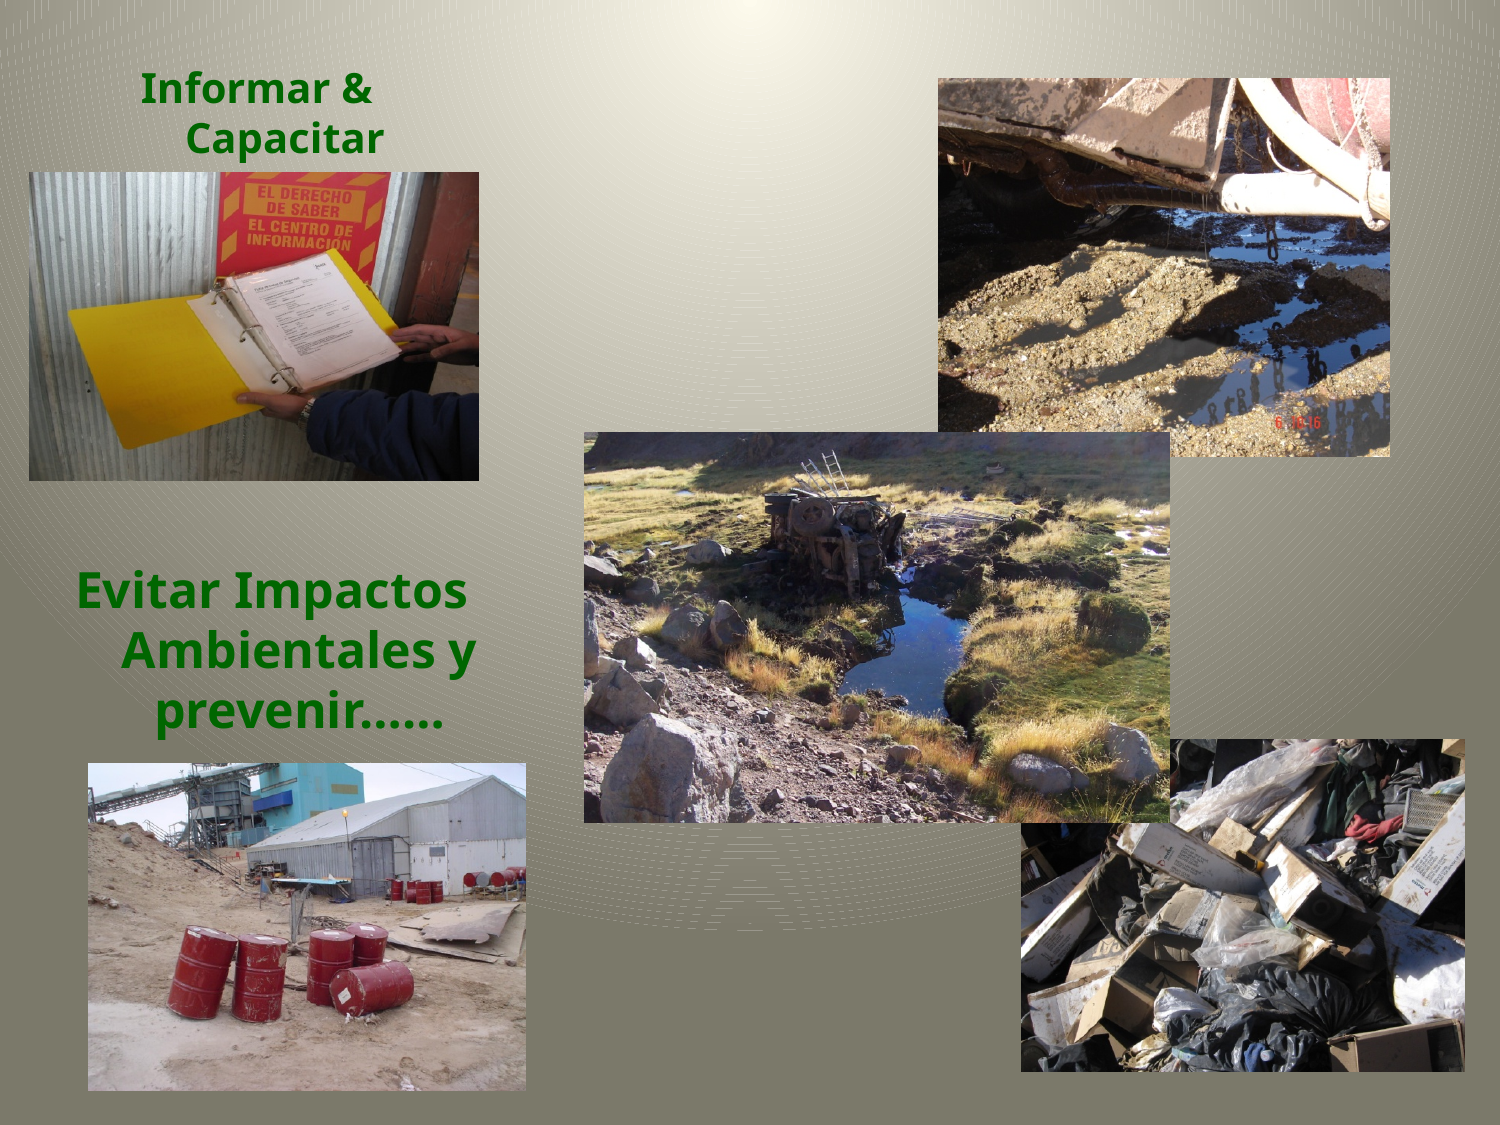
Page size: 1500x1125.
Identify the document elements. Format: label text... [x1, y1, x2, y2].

picture [29, 172, 479, 482]
picture [584, 77, 1465, 1073]
text_box [1175, 113, 1424, 738]
text_box Informar & Capacitar [29, 54, 485, 170]
text_box [41, 113, 933, 550]
picture [88, 762, 526, 1092]
text_box Evitar Impactos Ambientales y prevenir…… [0, 550, 579, 746]
text_box [41, 746, 1016, 905]
